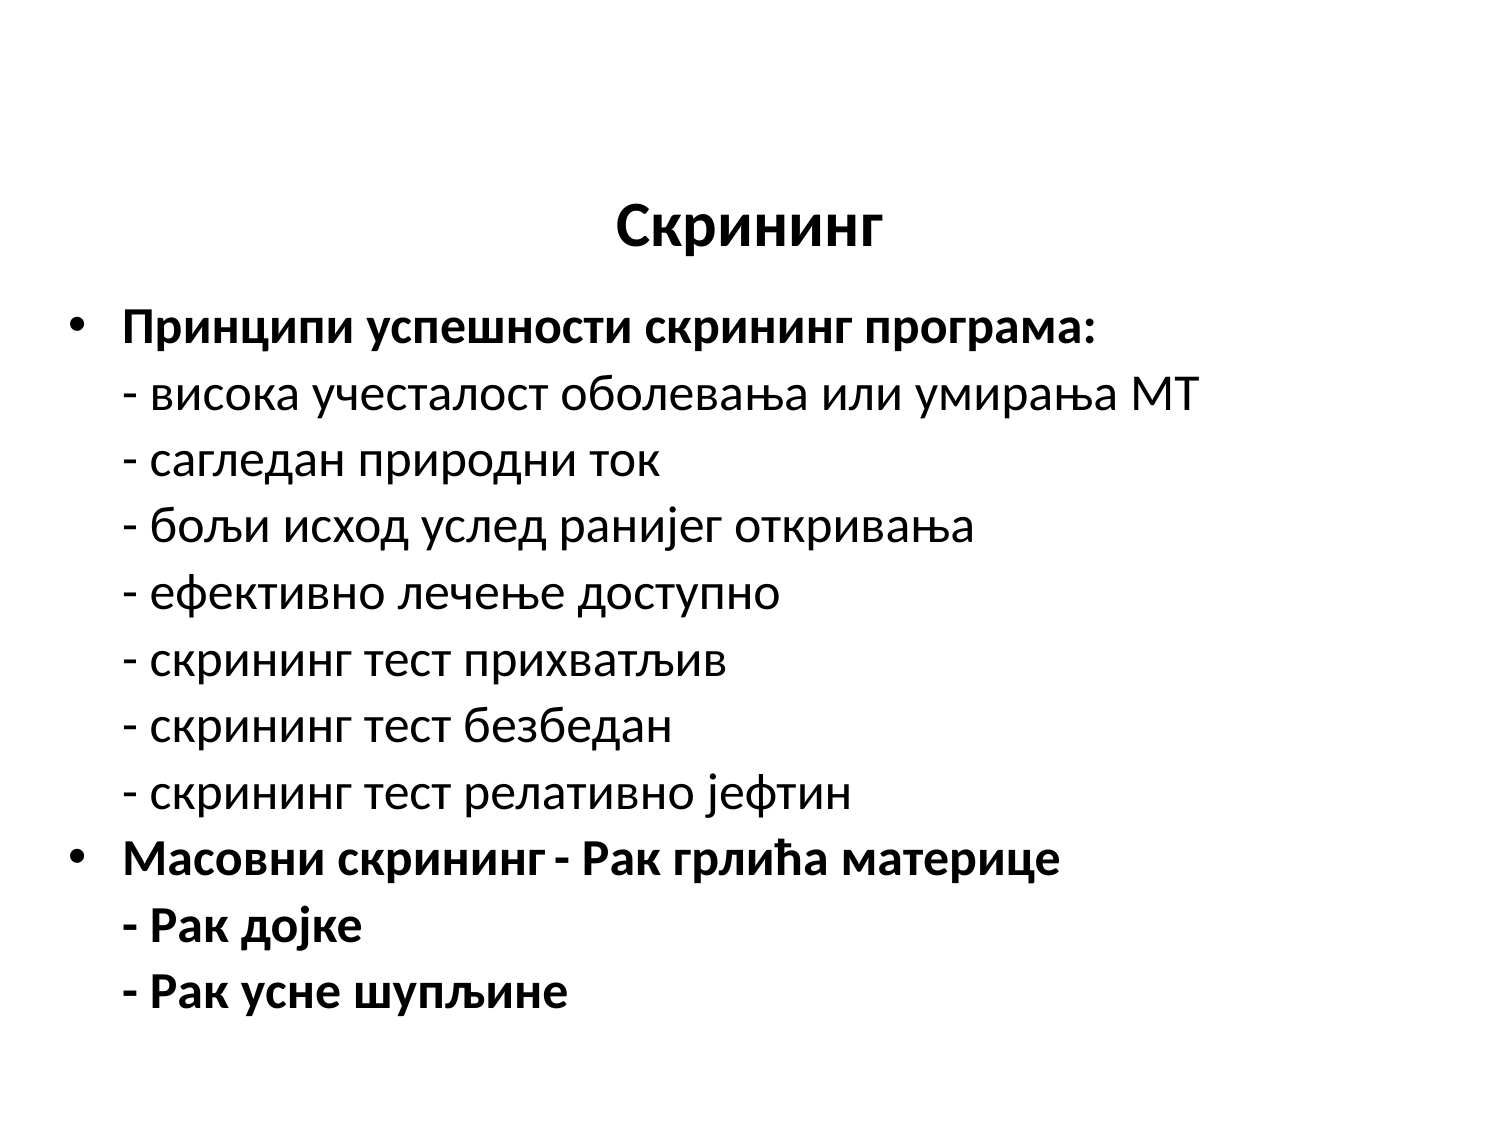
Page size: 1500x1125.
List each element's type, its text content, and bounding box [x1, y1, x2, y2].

title Скрининг [75, 174, 1425, 268]
list Принципи успешности скрининг програма: - висока учесталост оболевања или умирања МТ - сагледан природни ток - бољи исход услед ранијег откривања - ефективно лечење доступно - скрининг тест прихватљив - скрининг тест безбедан - скрининг тест релативно јефтин Масовни скрининг - Рак грлића материце - Рак дојке - Рак усне шупљине [53, 290, 1404, 1034]
